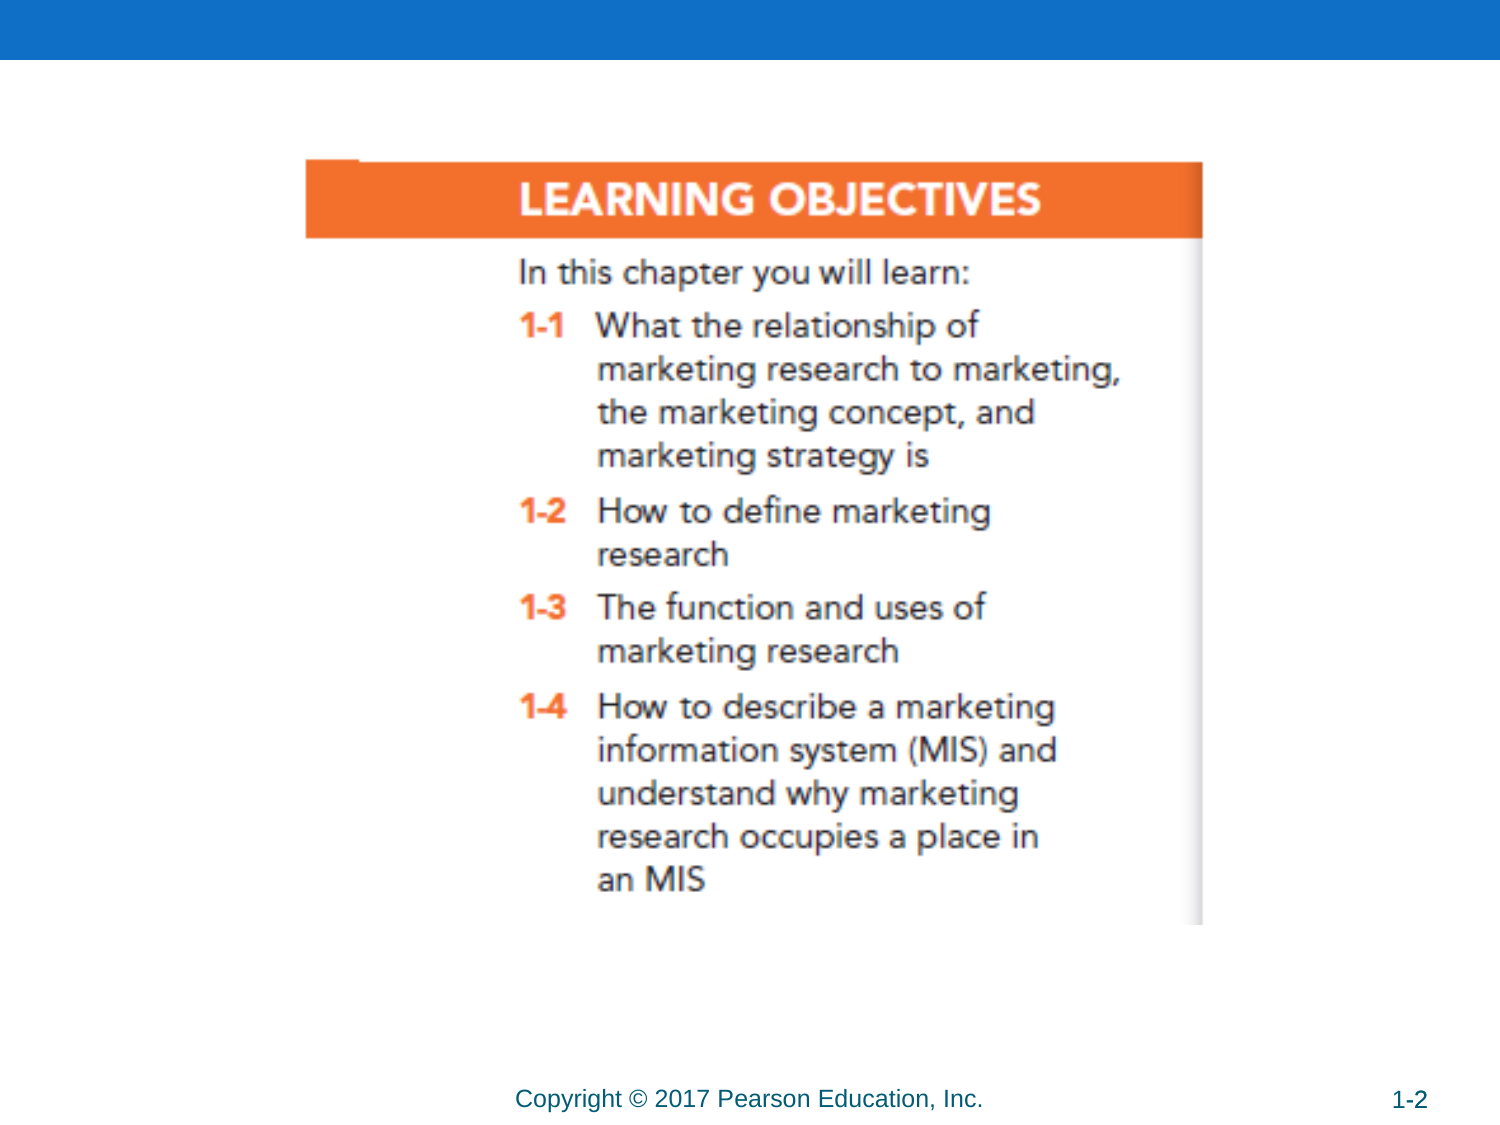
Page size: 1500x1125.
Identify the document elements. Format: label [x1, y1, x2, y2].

picture [641, 1100, 647, 1107]
picture [271, 140, 1212, 926]
